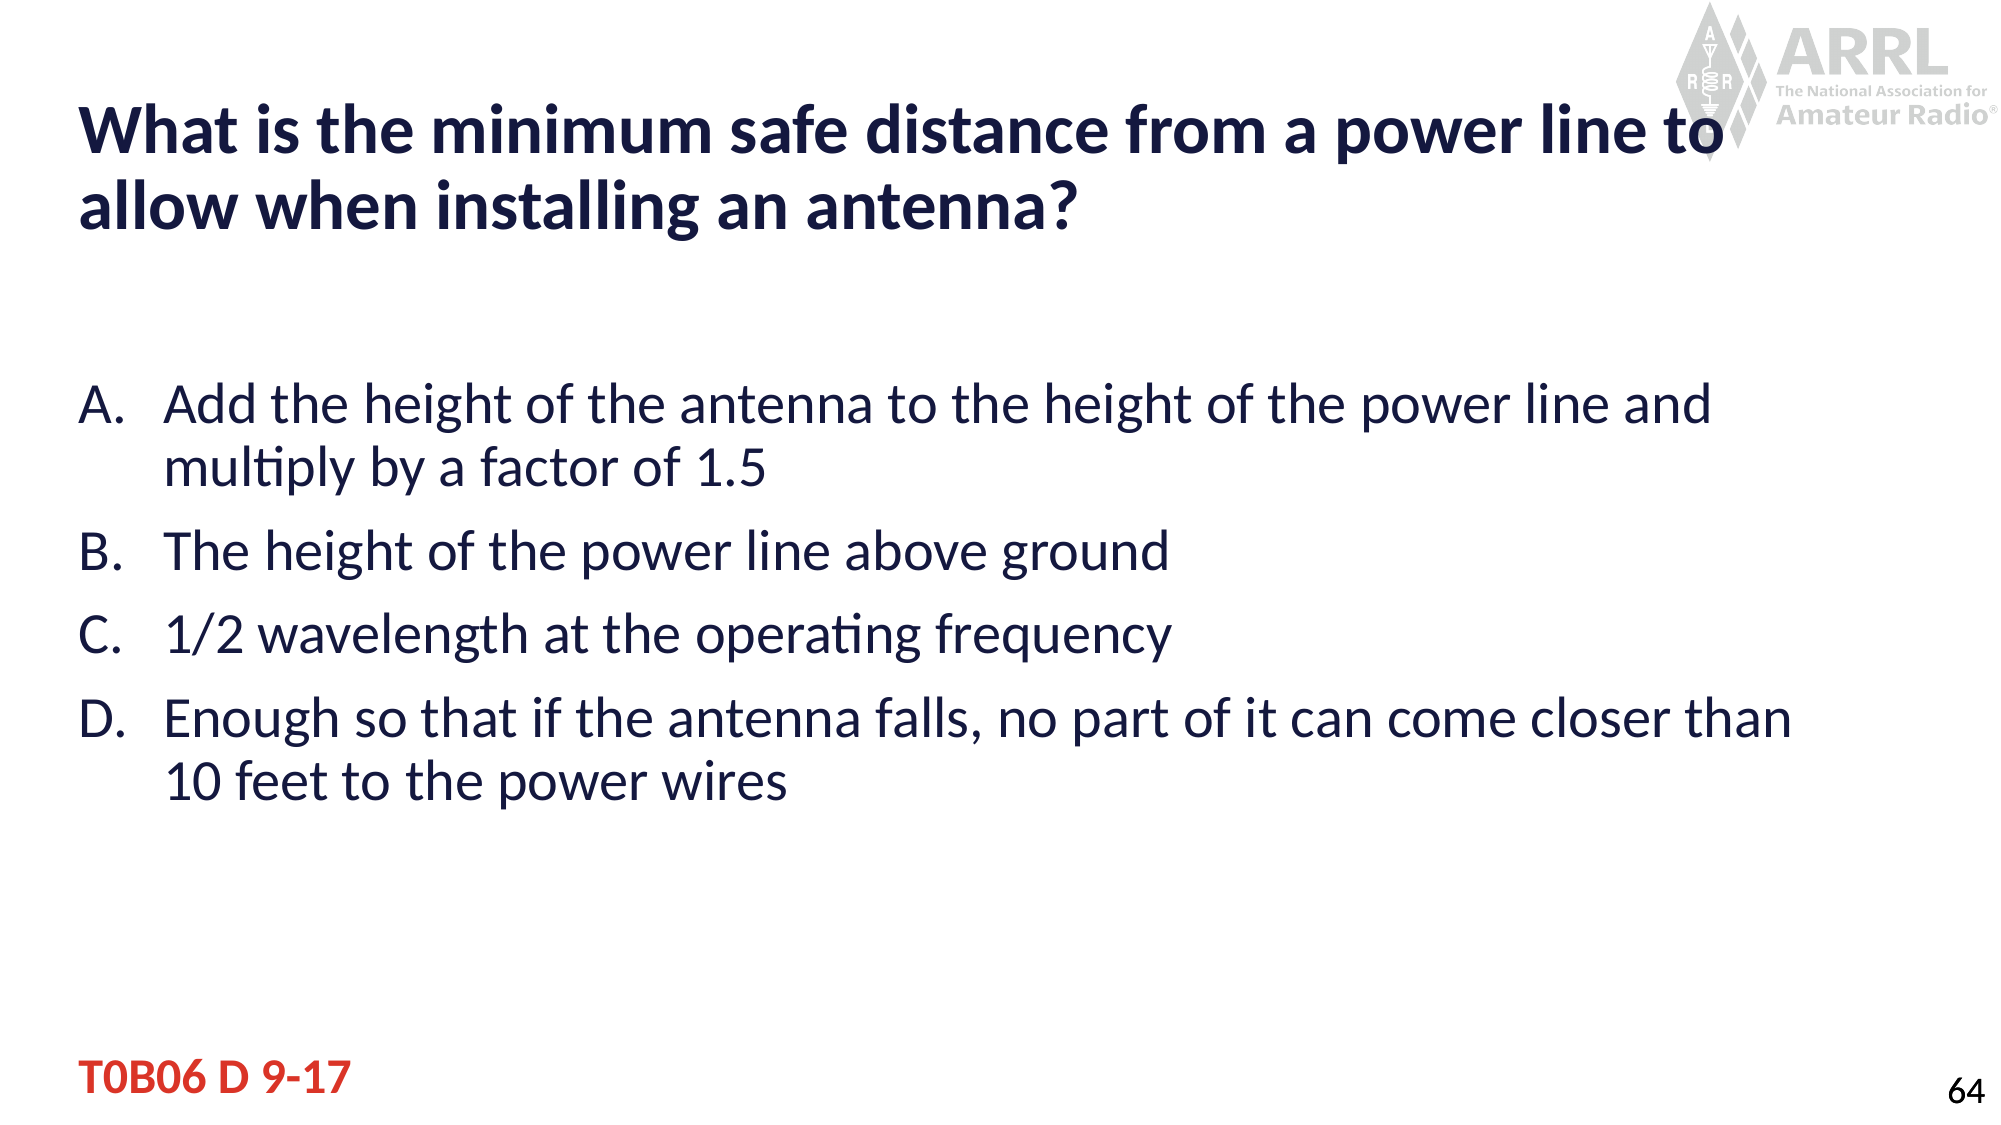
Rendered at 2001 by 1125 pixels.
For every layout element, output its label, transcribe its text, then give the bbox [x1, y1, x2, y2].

list Add the height of the antenna to the height of the power line and multiply by a factor of 1.5 The height of the power line above ground 1/2 wavelength at the operating frequency Enough so that if the antenna falls, no part of it can come closer than 10 feet to the power wires [63, 365, 1863, 989]
text_box T0B06 D 9-17 [63, 1036, 921, 1112]
title What is the minimum safe distance from a power line to allow when installing an antenna? [63, 59, 1863, 278]
picture [1674, 0, 2000, 164]
